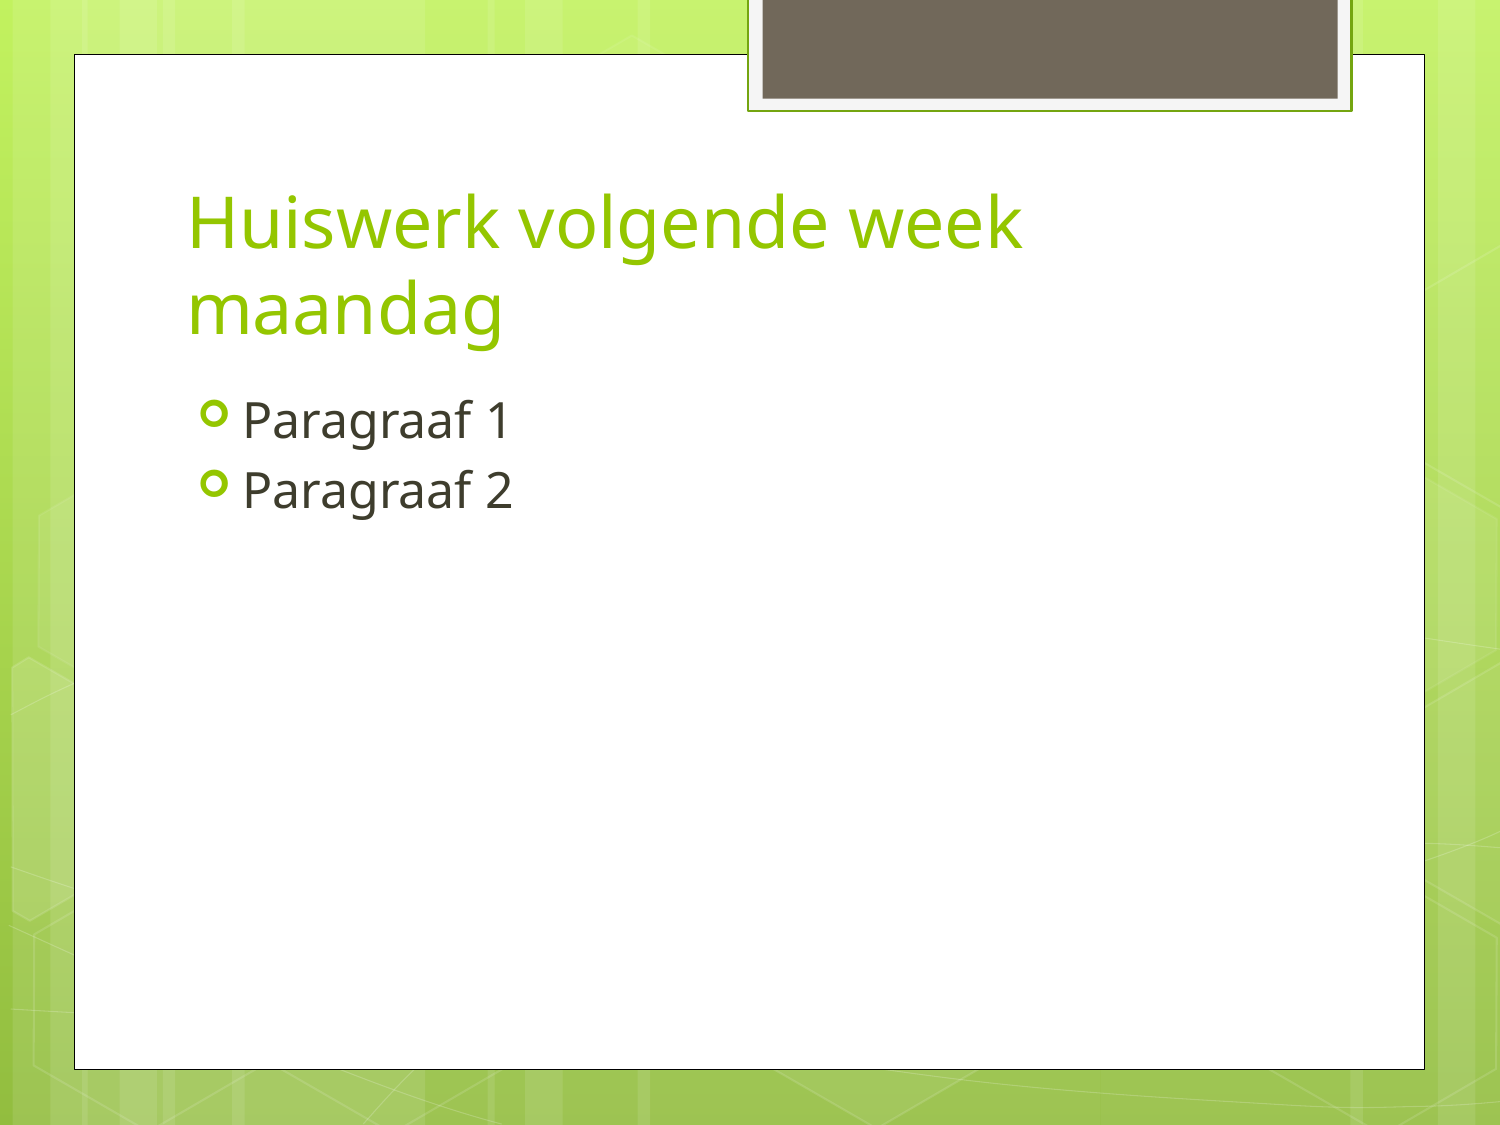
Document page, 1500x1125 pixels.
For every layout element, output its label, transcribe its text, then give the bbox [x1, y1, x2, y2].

title Huiswerk volgende week maandag [171, 168, 1324, 357]
list Paragraaf 1 Paragraaf 2 [171, 381, 1283, 957]
